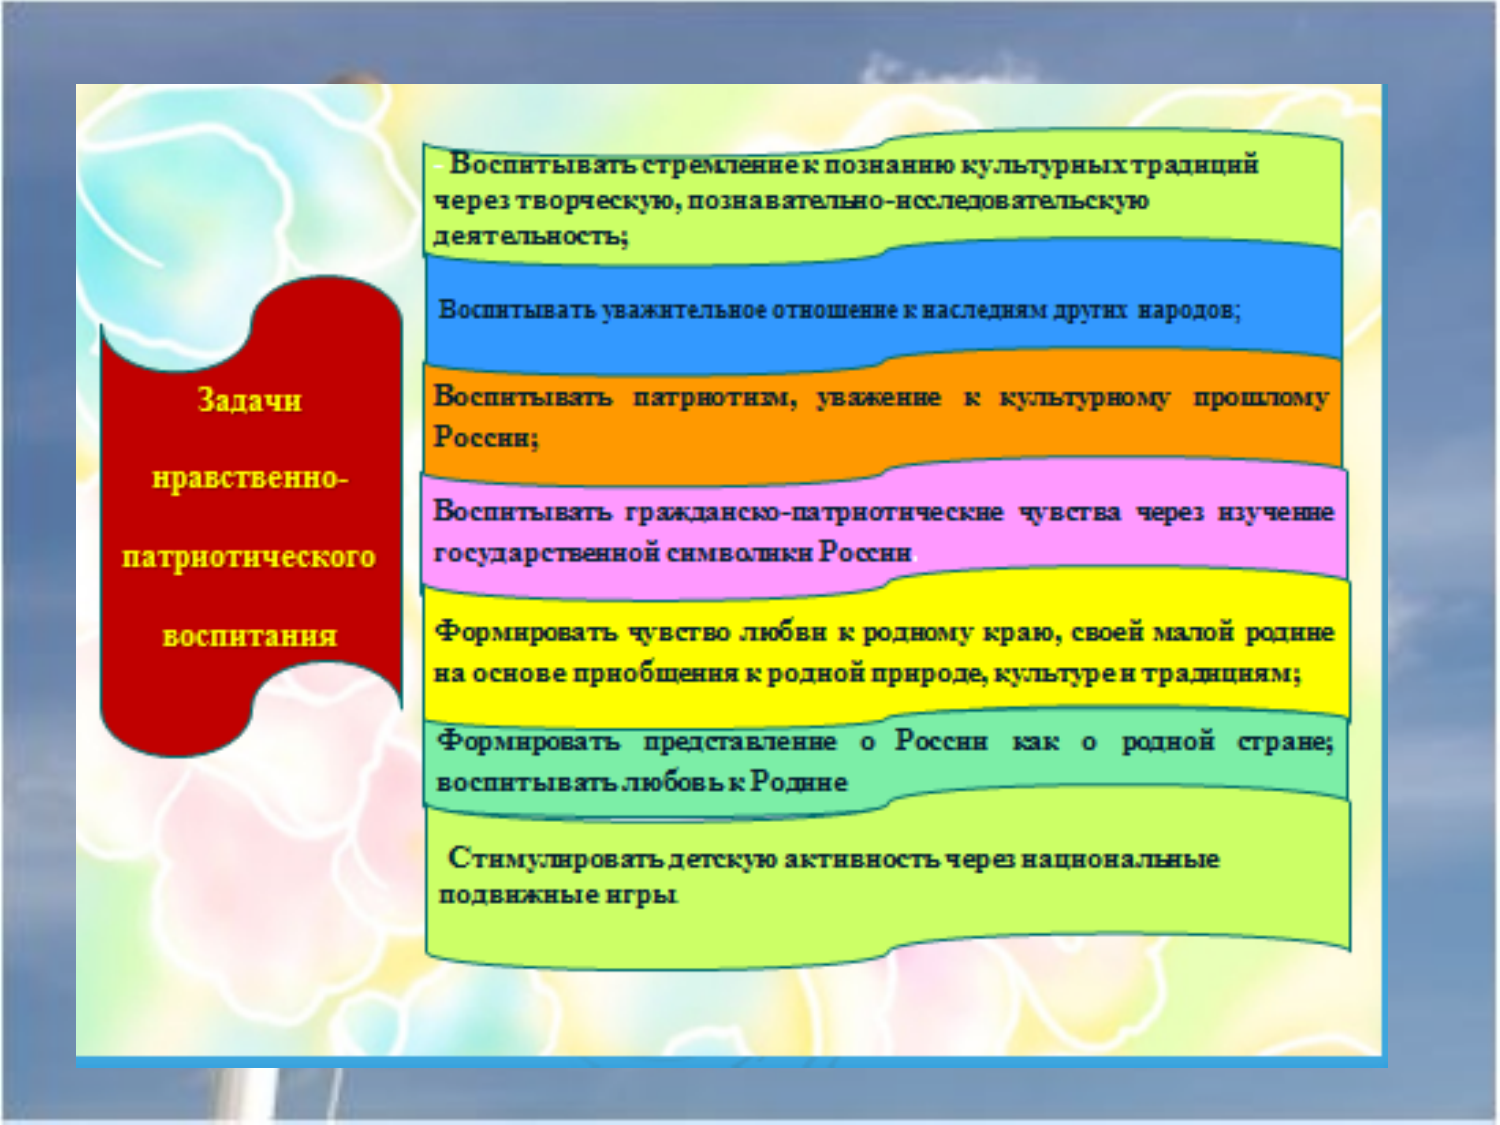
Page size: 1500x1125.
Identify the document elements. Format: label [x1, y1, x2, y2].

picture [76, 83, 1389, 1068]
